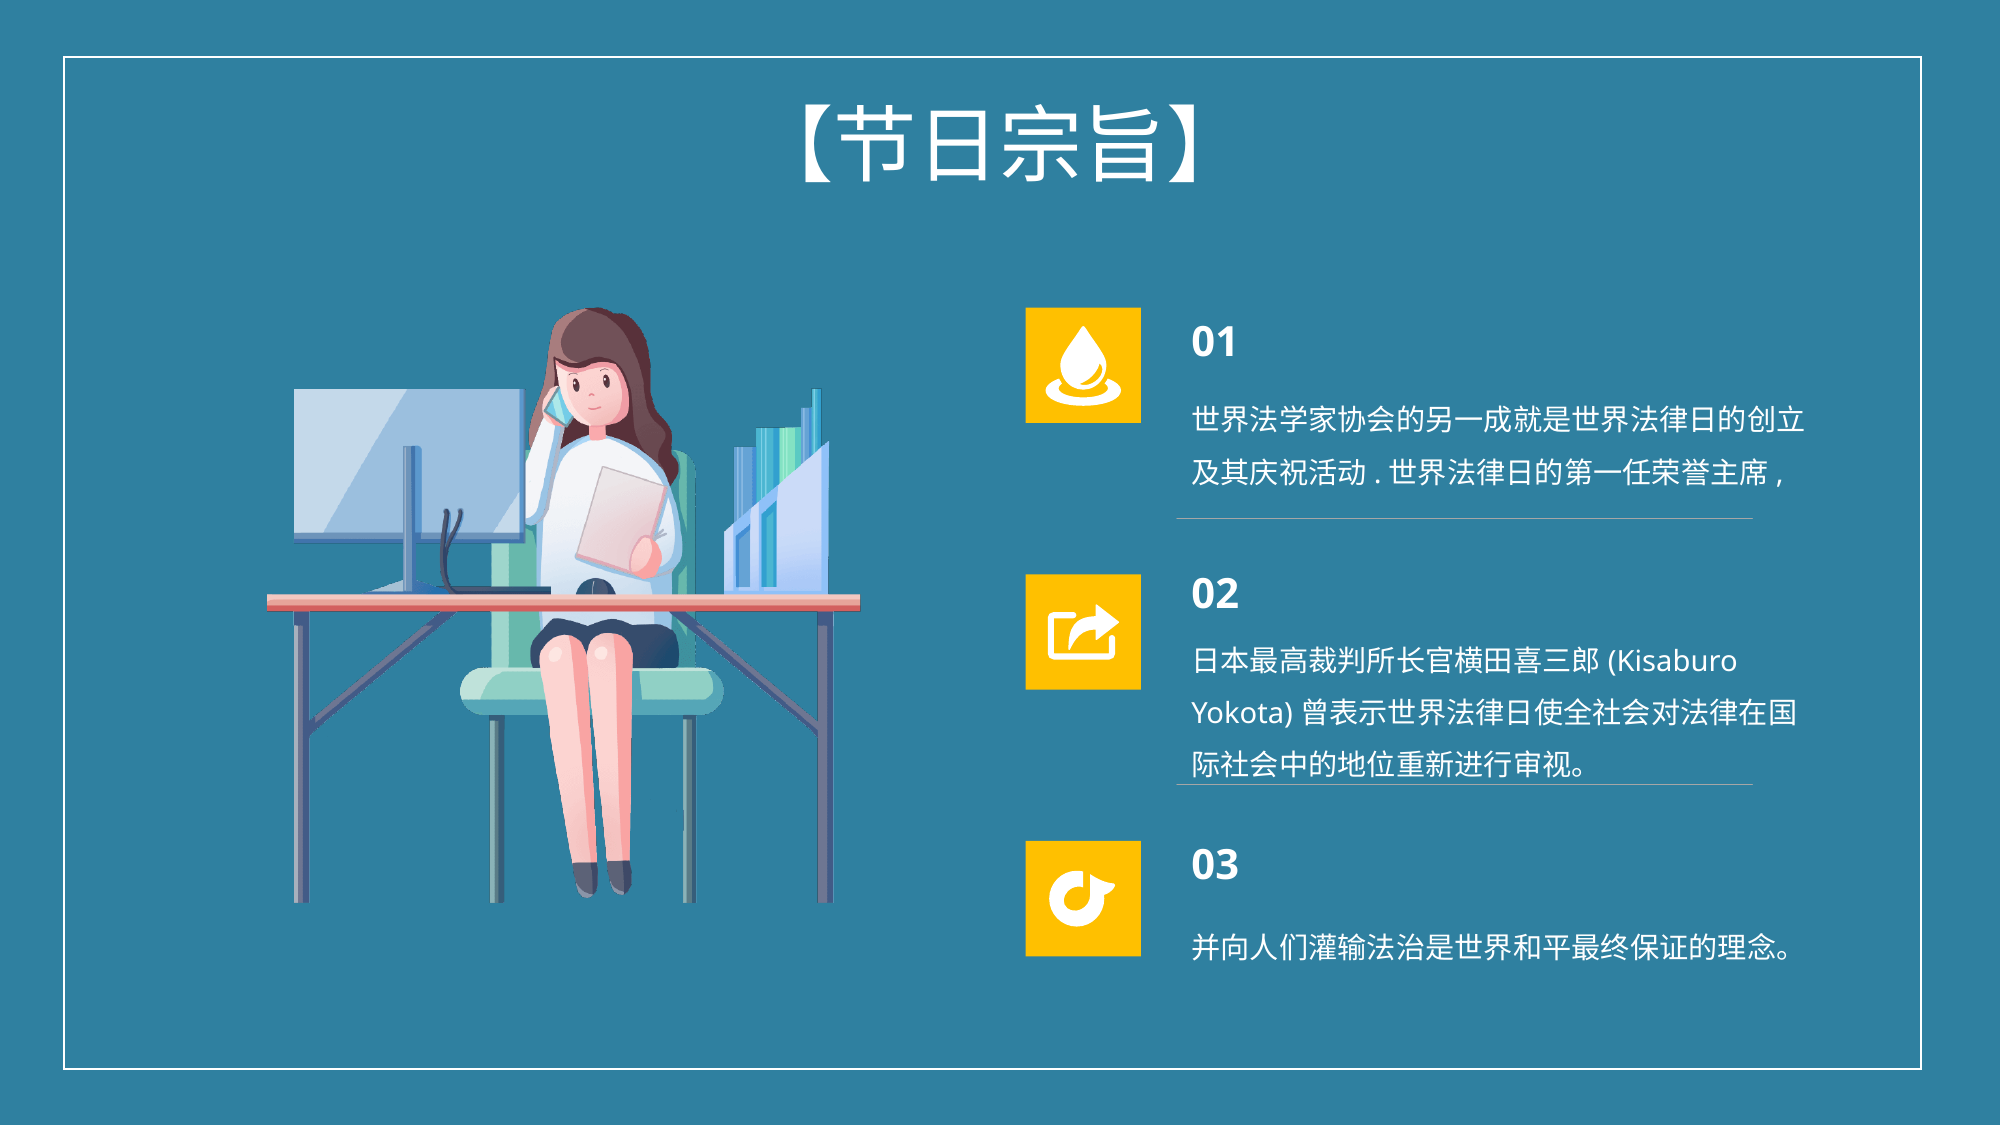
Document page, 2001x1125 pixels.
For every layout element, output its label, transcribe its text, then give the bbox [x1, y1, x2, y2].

picture [155, 183, 972, 1001]
text_box 【节日宗旨】 [735, 84, 1265, 200]
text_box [1025, 307, 1825, 969]
